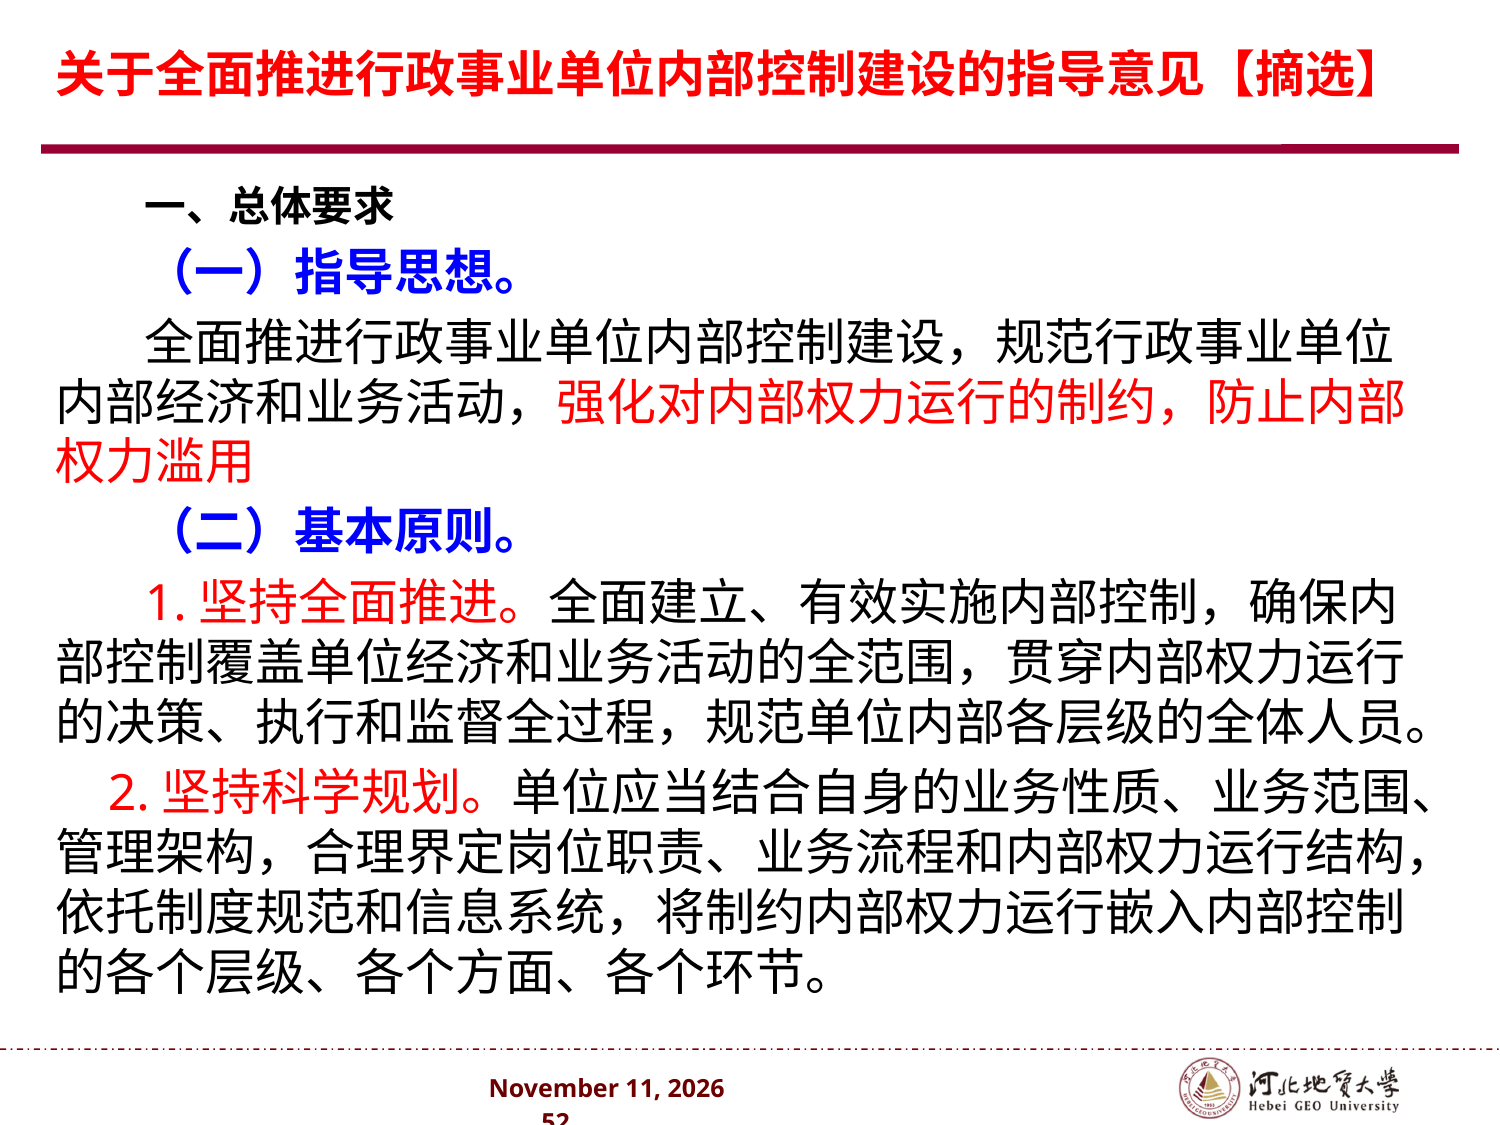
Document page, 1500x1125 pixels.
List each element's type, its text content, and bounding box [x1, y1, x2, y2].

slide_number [473, 1064, 990, 1109]
picture [1159, 1049, 1420, 1125]
title 关于全面推进行政事业单位内部控制建设的指导意见【摘选】 [40, 18, 1460, 126]
list 一、总体要求 （一）指导思想。 全面推进行政事业单位内部控制建设，规范行政事业单位内部经济和业务活动，强化对内部权力运行的制约，防止内部权力滥用 （二）基本原则。 1.坚持全面推进。全面建立、有效实施内部控制，确保内部控制覆盖单位经济和业务活动的全范围，贯穿内部权力运行的决策、执行和监督全过程，规范单位内部各层级的全体人员。 2.坚持科学规划。单位应当结合自身的业务性质、业务范围、管理架构，合理界定岗位职责、业务流程和内部权力运行结构，依托制度规范和信息系统，将制约内部权力运行嵌入内部控制的各个层级、各个方面、各个环节。 [40, 172, 1460, 1036]
